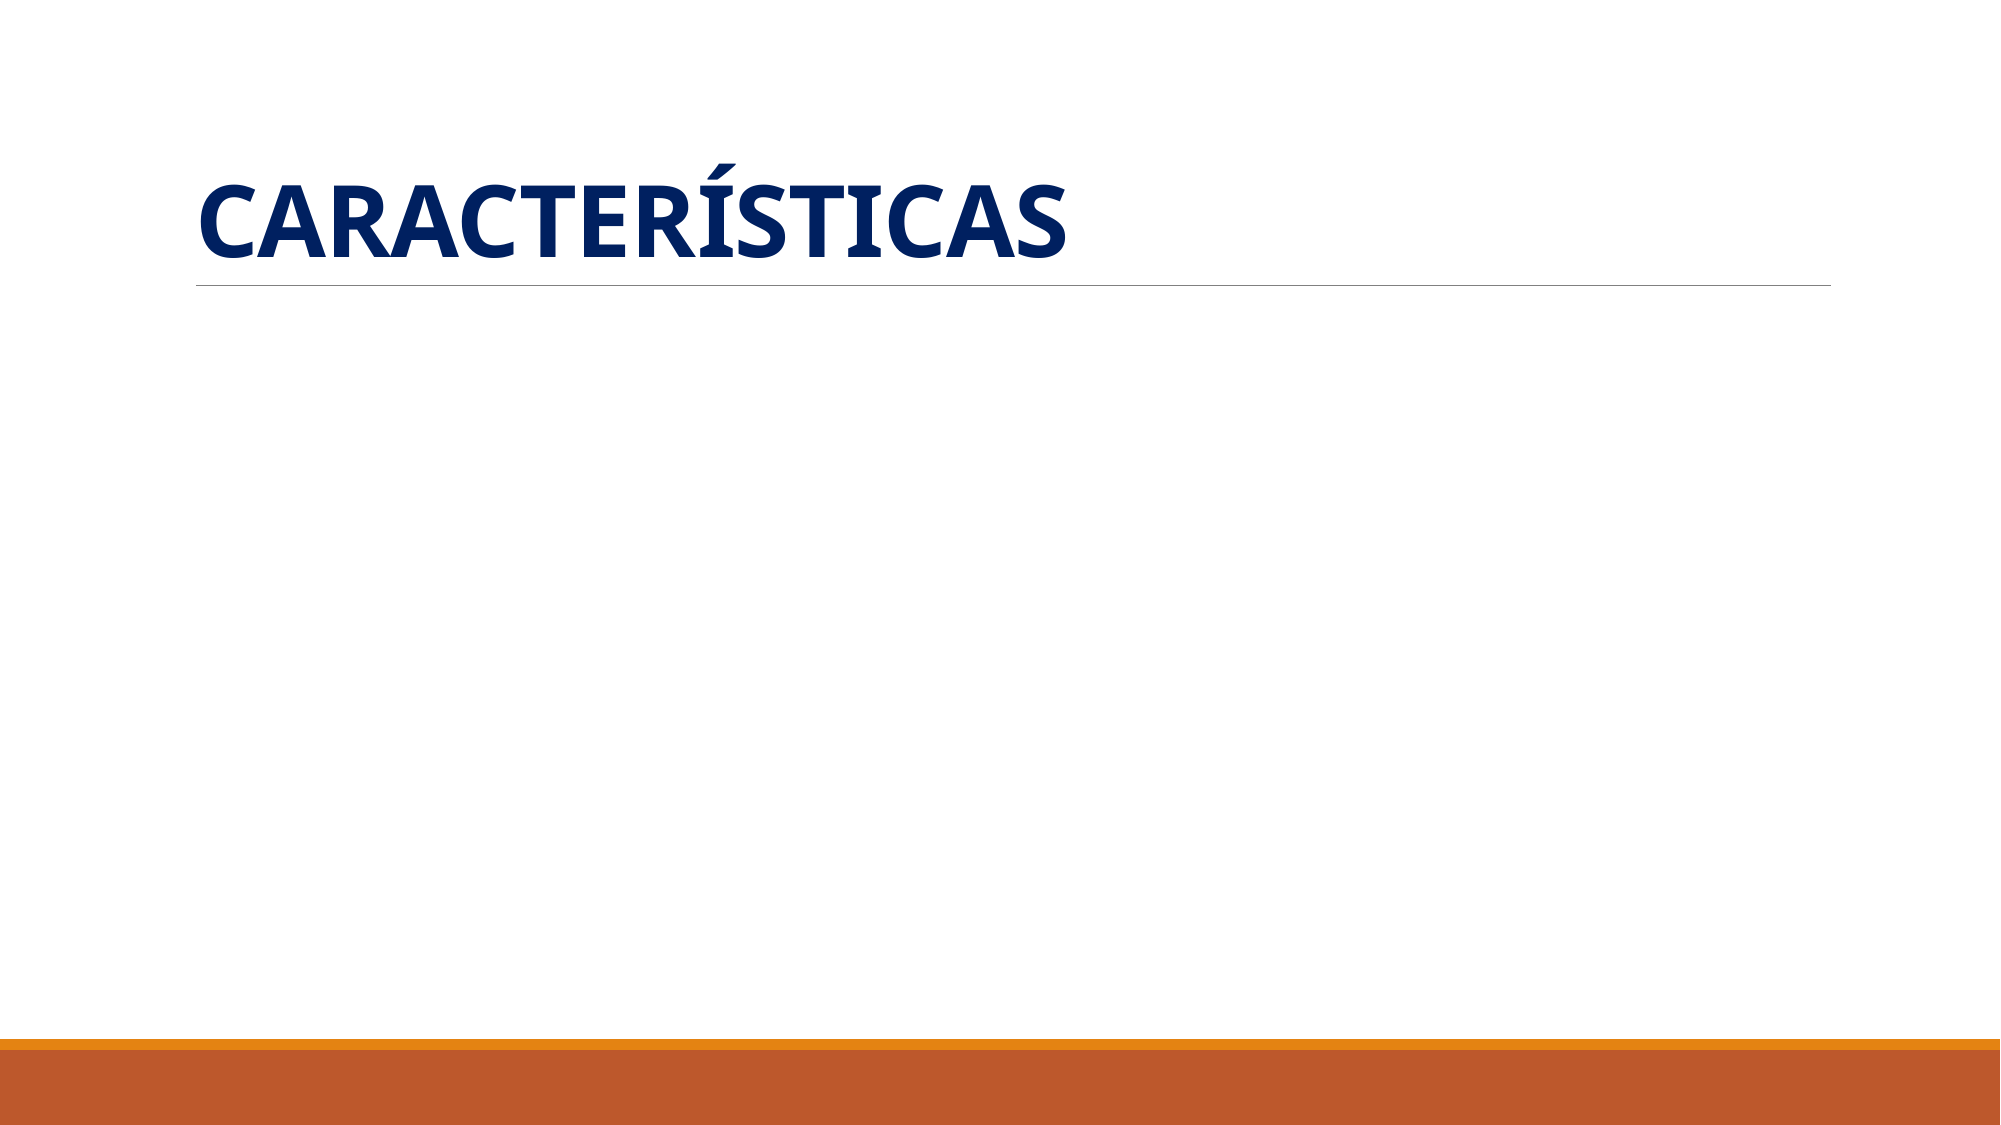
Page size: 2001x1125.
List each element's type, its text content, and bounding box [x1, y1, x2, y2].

title CARACTERÍSTICAS [180, 47, 1830, 285]
